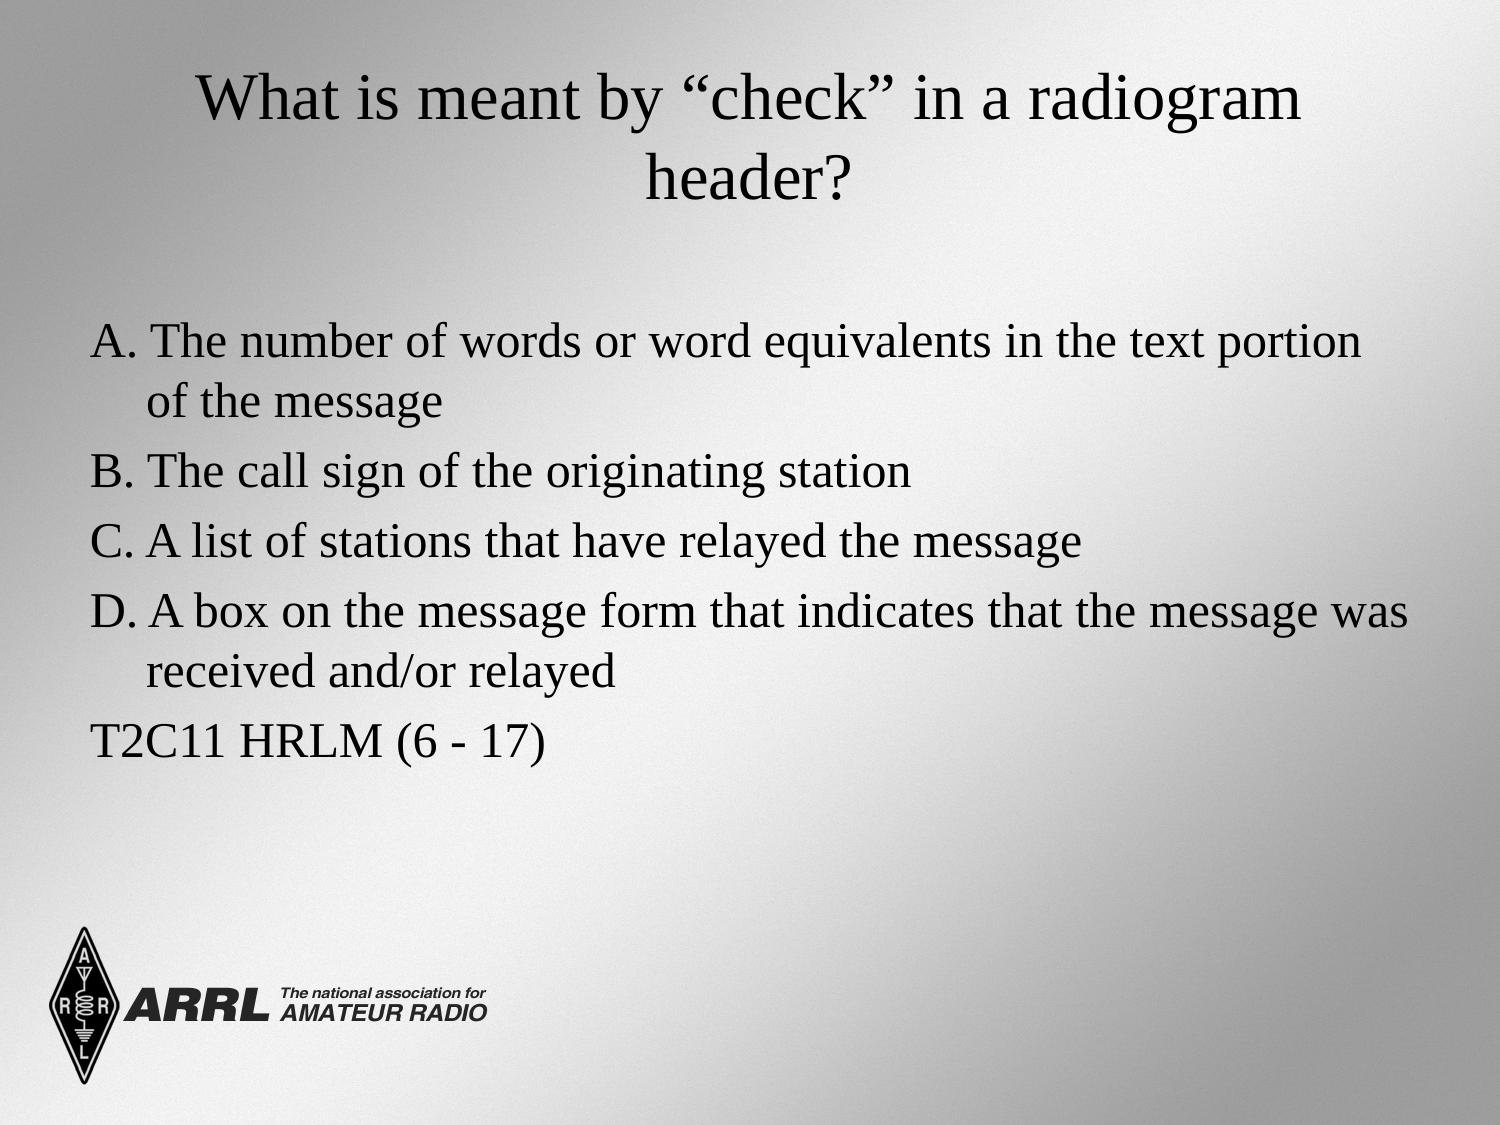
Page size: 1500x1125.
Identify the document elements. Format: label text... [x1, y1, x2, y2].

list A. The number of words or word equivalents in the text portion of the message B. The call sign of the originating station C. A list of stations that have relayed the message D. A box on the message form that indicates that the message was received and/or relayed T2C11 HRLM (6 - 17) [75, 299, 1425, 1005]
picture [0, 0, 1500, 1125]
title What is meant by “check” in a radiogram header? [75, 45, 1425, 233]
